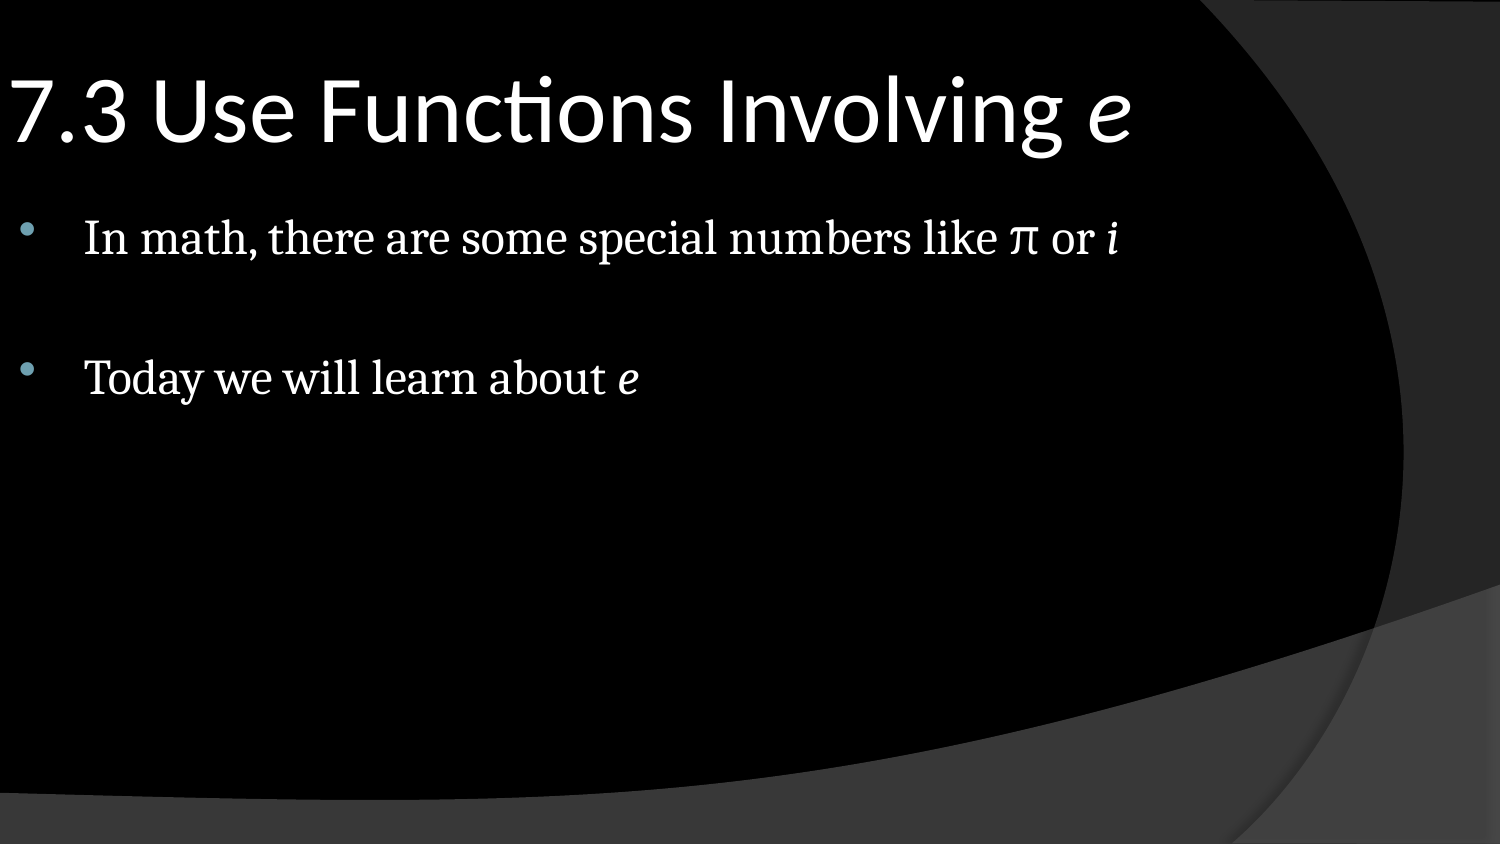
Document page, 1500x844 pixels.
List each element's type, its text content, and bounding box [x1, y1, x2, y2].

title 7.3 Use Functions Involving e [0, 33, 1500, 175]
list In math, there are some special numbers like π or i Today we will learn about e [0, 196, 1500, 754]
